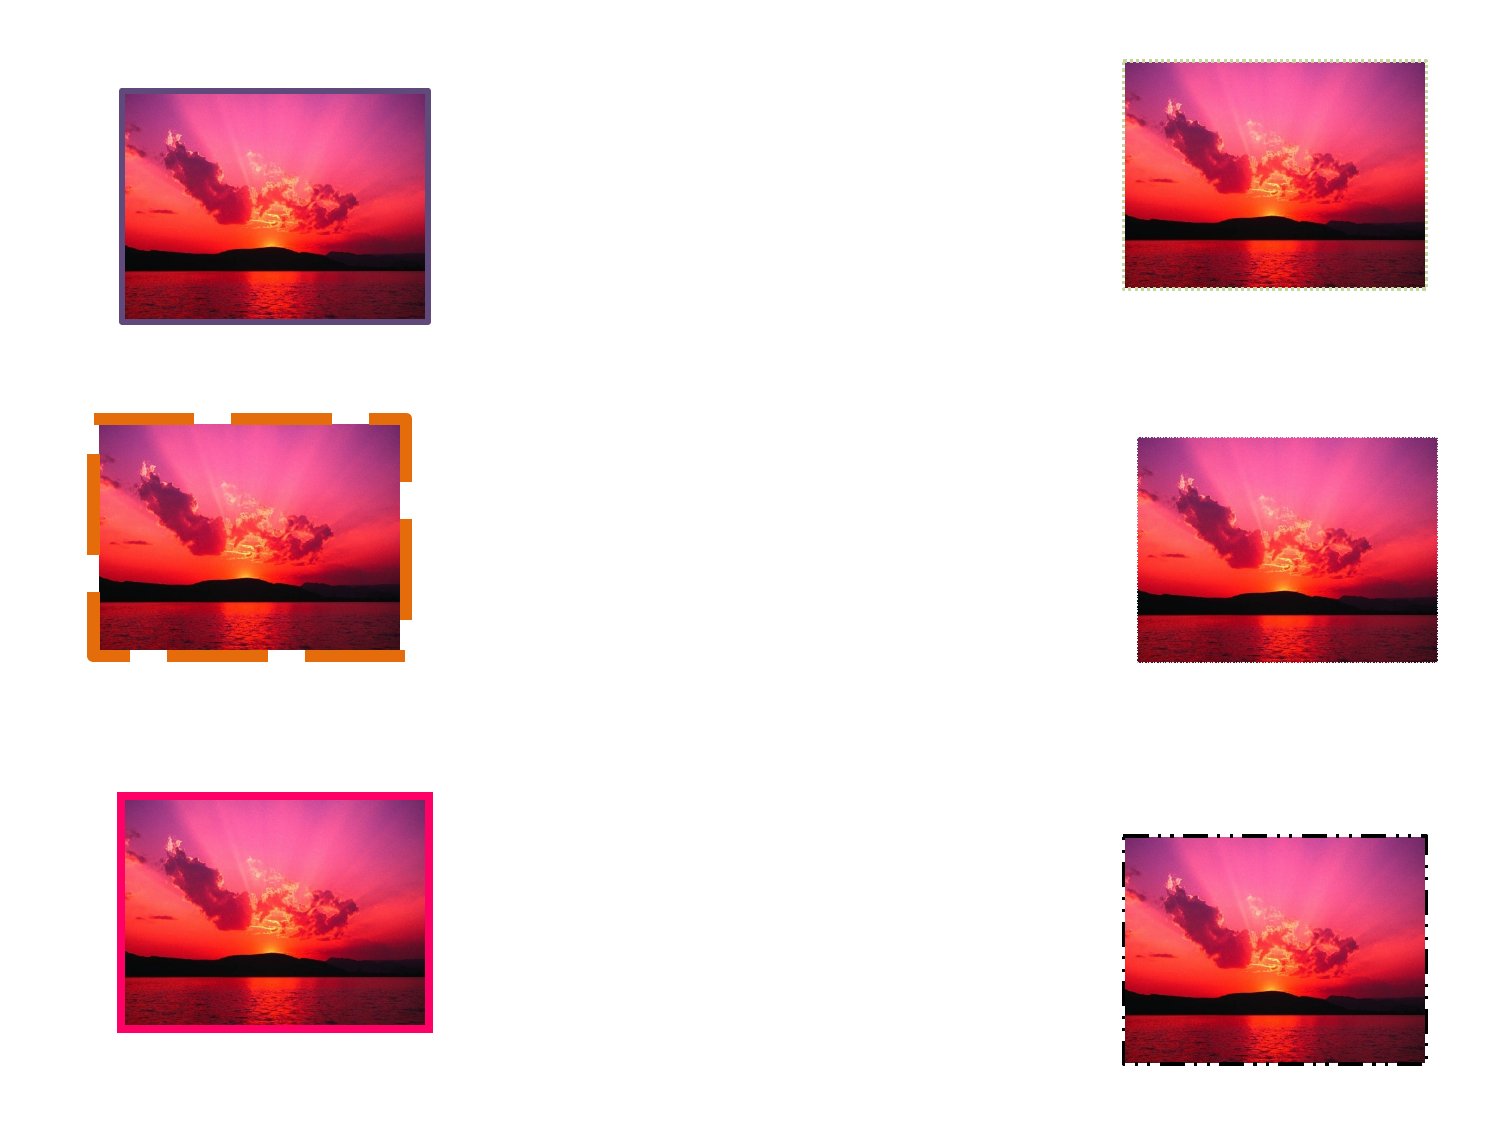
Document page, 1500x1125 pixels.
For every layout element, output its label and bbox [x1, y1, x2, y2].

picture [99, 424, 401, 651]
picture [1124, 837, 1426, 1063]
picture [1124, 62, 1426, 288]
picture [124, 93, 426, 319]
picture [1137, 437, 1438, 663]
picture [124, 799, 426, 1026]
